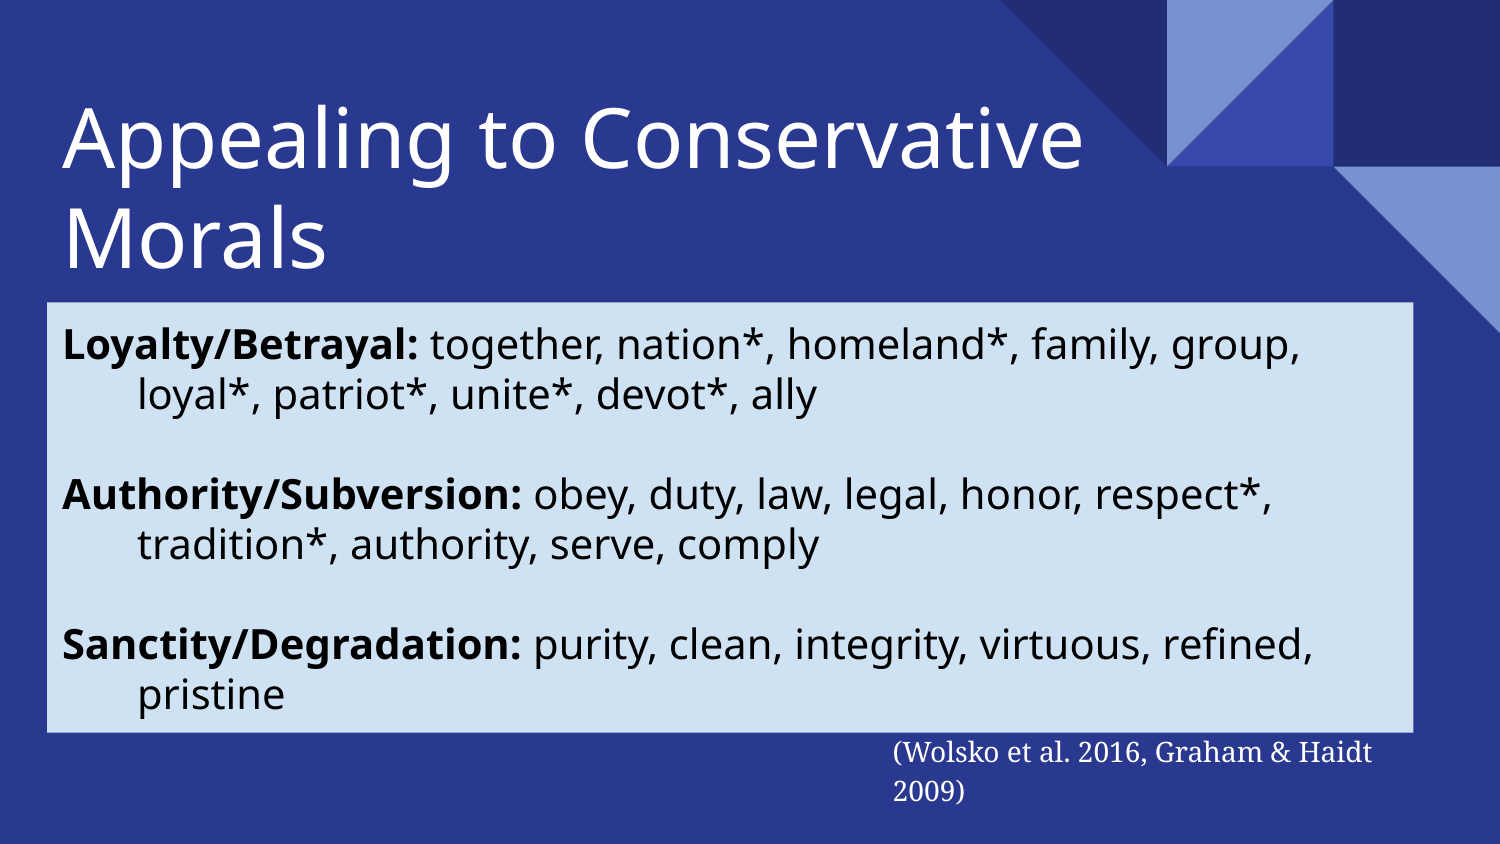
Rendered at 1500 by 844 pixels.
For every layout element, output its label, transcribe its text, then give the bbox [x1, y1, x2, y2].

text_box Appealing to Conservative Morals [47, 70, 1314, 301]
text_box (Wolsko et al. 2016, Graham & Haidt 2009) [727, 714, 1452, 823]
text_box Loyalty/Betrayal: together, nation*, homeland*, family, group, loyal*, patriot*, unite*, devot*, ally Authority/Subversion: obey, duty, law, legal, honor, respect*, tradition*, authority, serve, comply Sanctity/Degradation: purity, clean, integrity, virtuous, refined, pristine [47, 302, 1414, 733]
